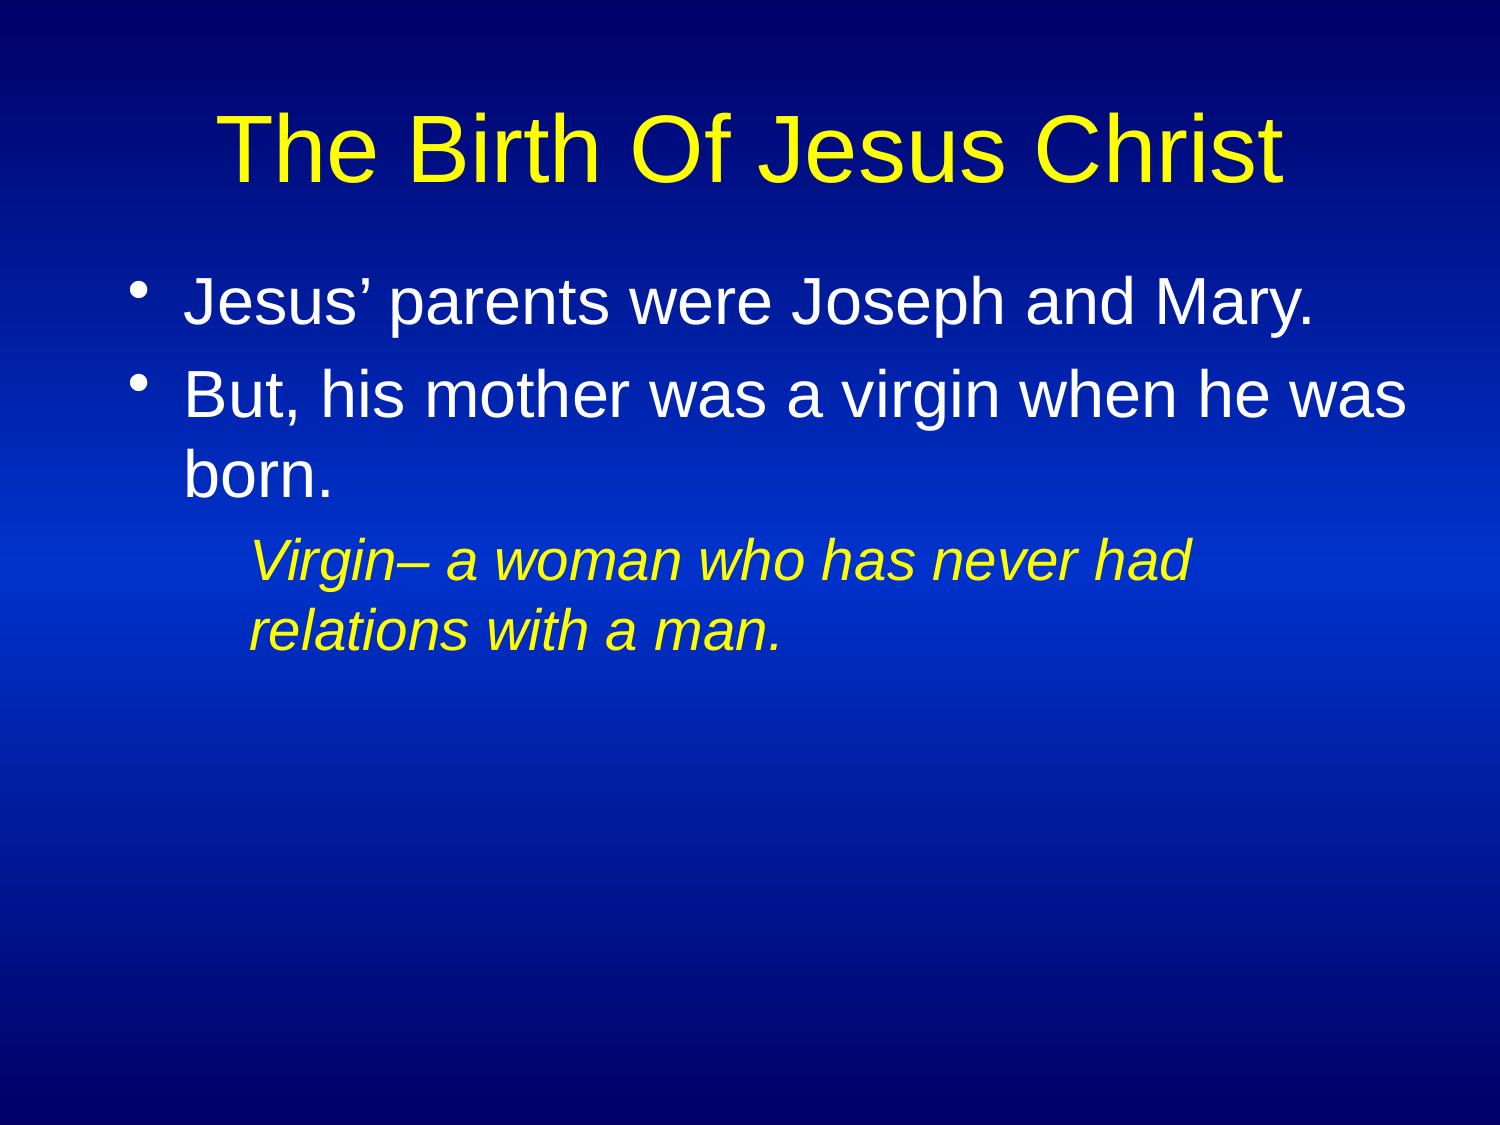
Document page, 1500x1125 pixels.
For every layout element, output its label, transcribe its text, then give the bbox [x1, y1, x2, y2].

list Jesus’ parents were Joseph and Mary. But, his mother was a virgin when he was born. Virgin– a woman who has never had relations with a man. [112, 249, 1438, 688]
title The Birth Of Jesus Christ [37, 50, 1463, 238]
